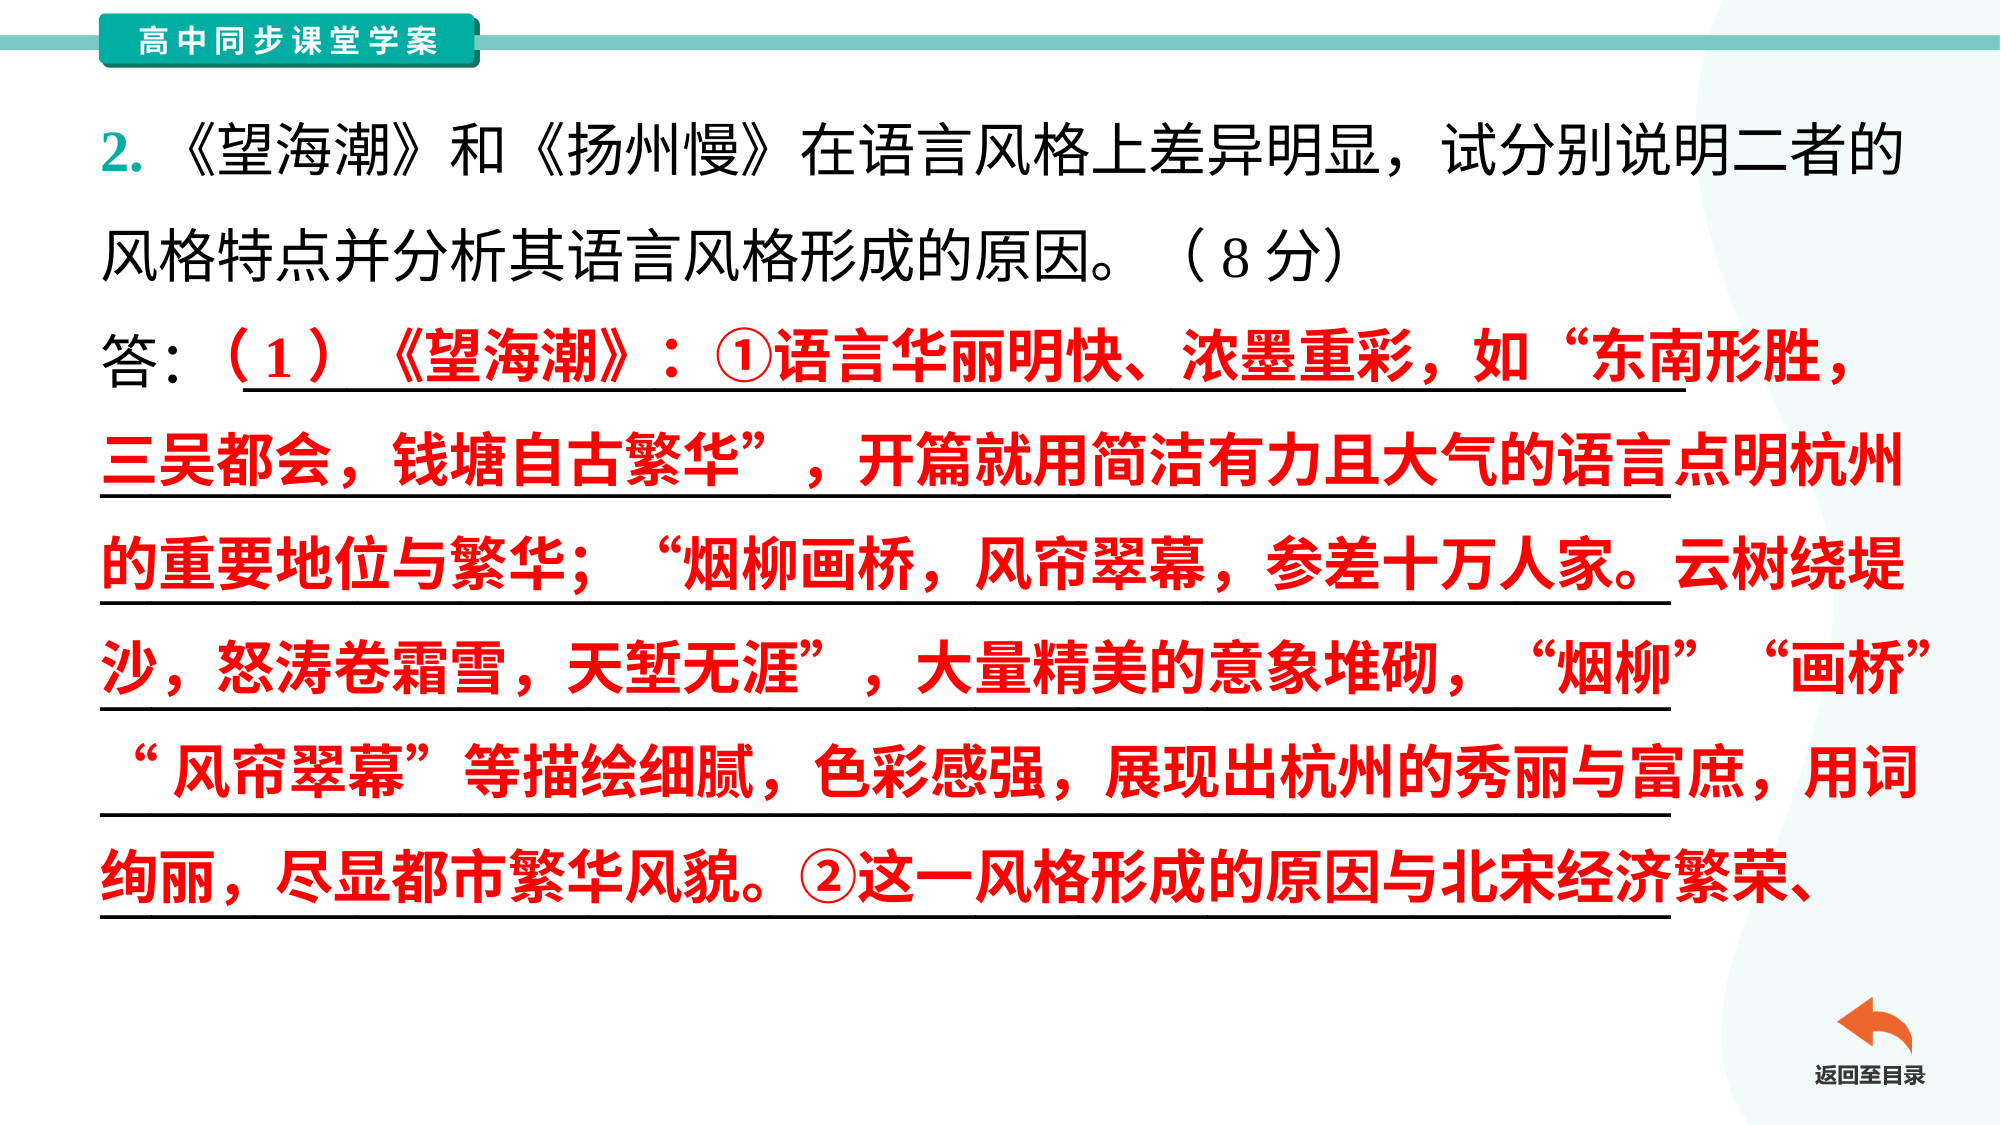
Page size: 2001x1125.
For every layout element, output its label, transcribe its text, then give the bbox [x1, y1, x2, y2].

text_box 2.《望海潮》和《扬州慢》在语言风格上差异明显，试分别说明二者的 风格特点并分析其语言风格形成的原因。（8分） 答： ________________________________________________________ _____________________________________________________________ _____________________________________________________________ _____________________________________________________________ _____________________________________________________________ _____________________________________________________________ [100, 76, 1899, 284]
picture [0, 0, 2000, 1125]
text_box （1）《望海潮》：①语言华丽明快、浓墨重彩，如“东南形胜， 三吴都会，钱塘自古繁华”，开篇就用简洁有力且大气的语言点明杭州 的重要地位与繁华；“烟柳画桥，风帘翠幕，参差十万人家。云树绕堤 沙，怒涛卷霜雪，天堑无涯”，大量精美的意象堆砌，“烟柳”“画桥” “风帘翠幕”等描绘细腻，色彩感强，展现出杭州的秀丽与富庶，用词 绚丽，尽显都市繁华风貌。②这一风格形成的原因与北宋经济繁荣、 [100, 284, 1899, 910]
